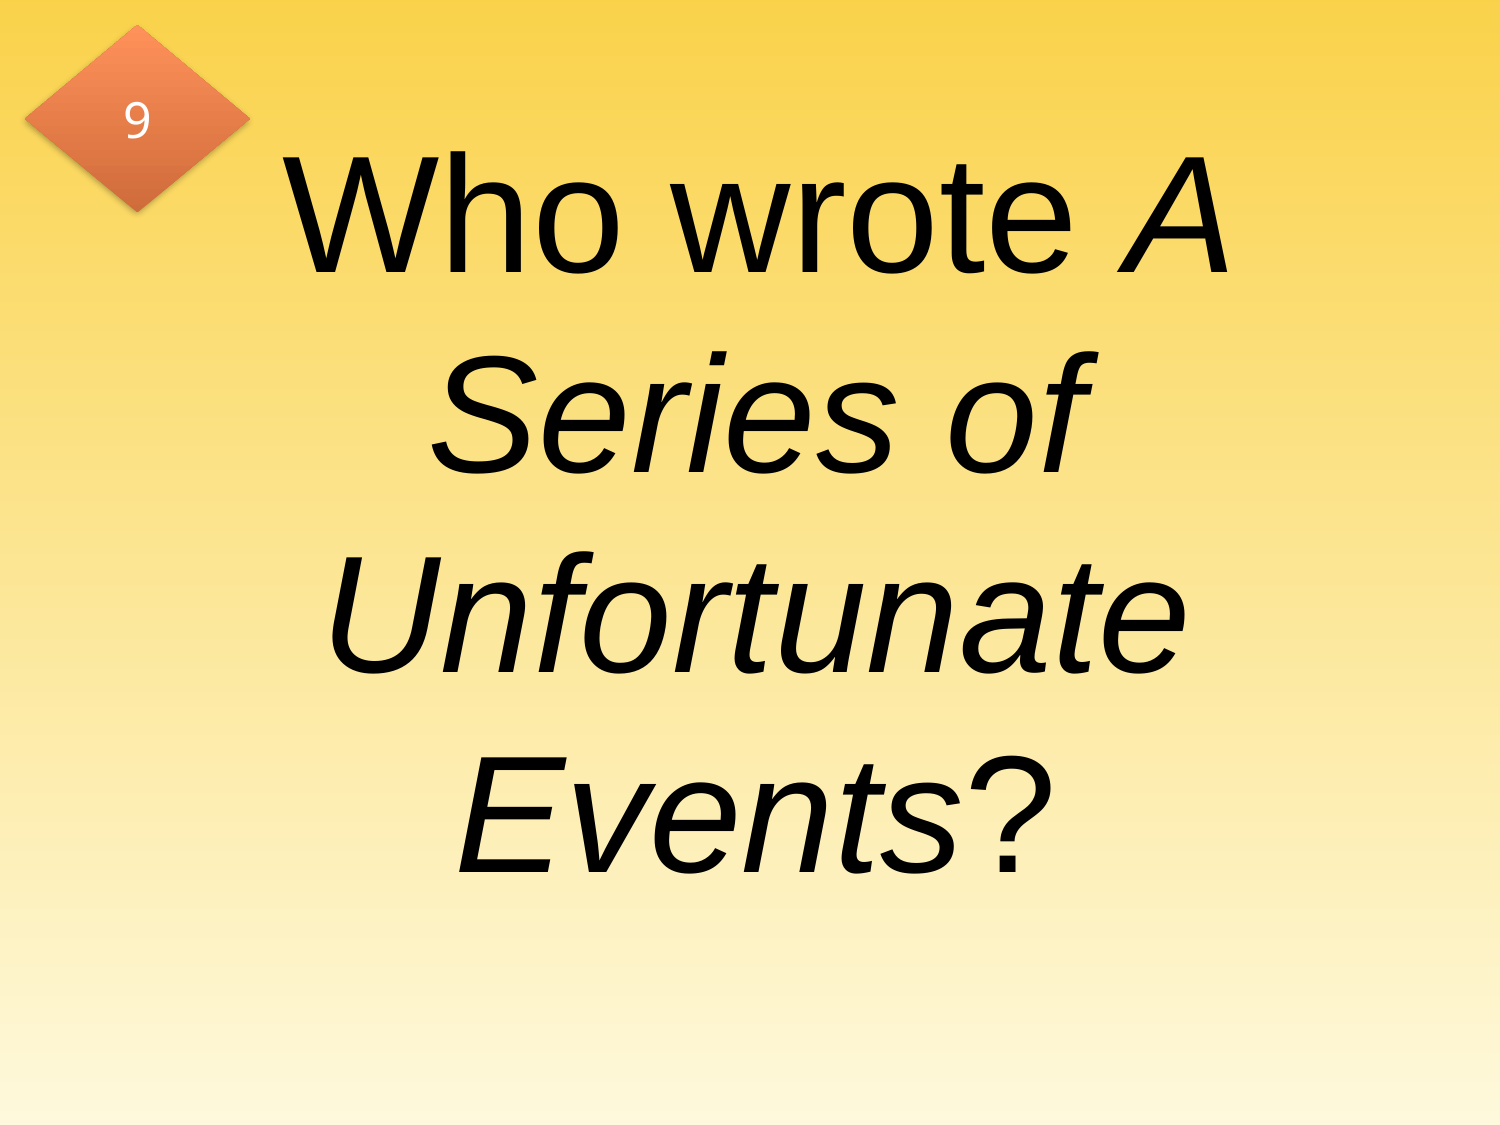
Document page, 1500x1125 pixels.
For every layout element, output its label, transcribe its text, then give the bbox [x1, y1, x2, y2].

text_box 9 [24, 24, 250, 213]
title Who wrote A Series of Unfortunate Events? [112, 137, 1401, 876]
